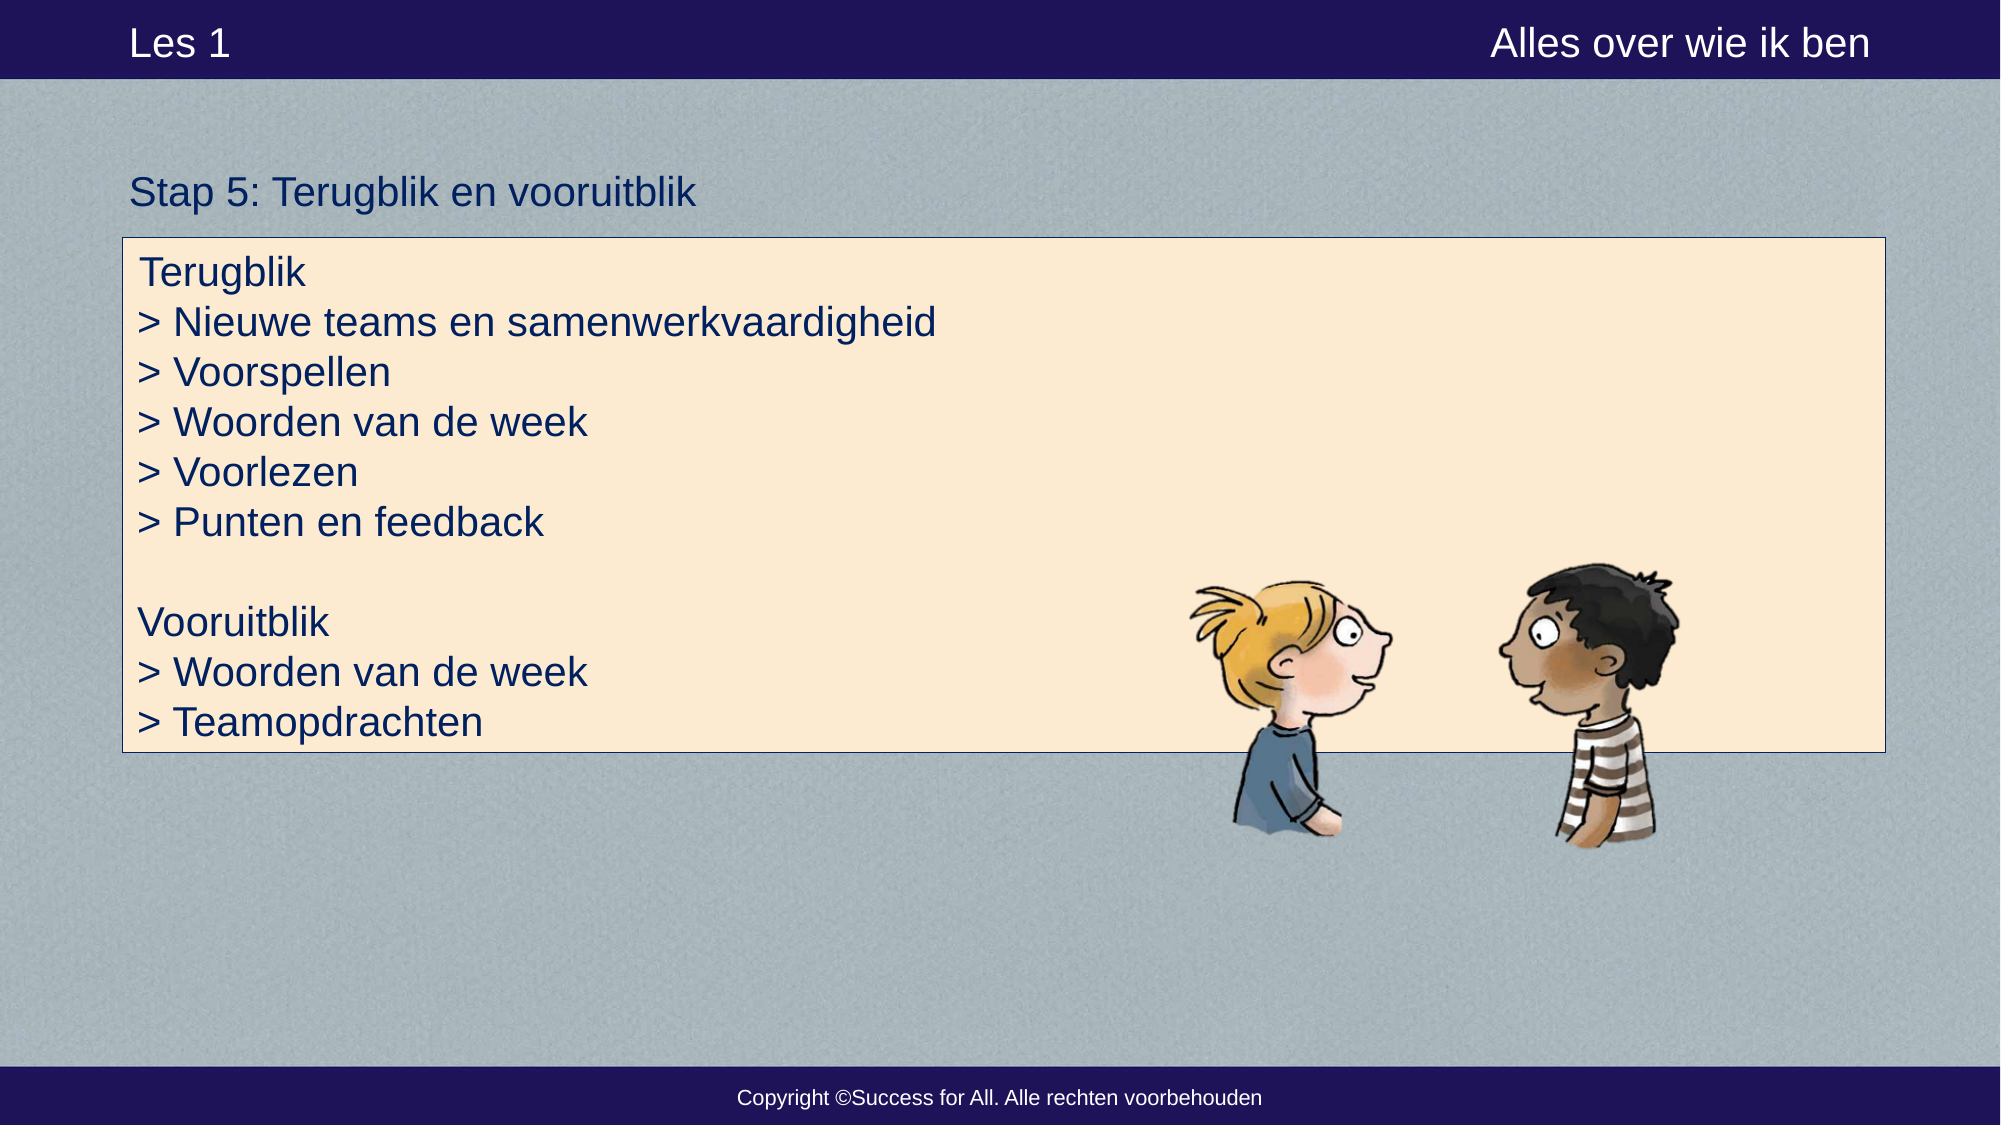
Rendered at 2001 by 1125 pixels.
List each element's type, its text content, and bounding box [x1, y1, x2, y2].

text_box Alles over wie ik ben [999, 8, 1886, 73]
text_box Les 1 [114, 8, 354, 73]
text_box Terugblik > Nieuwe teams en samenwerkvaardigheid > Voorspellen > Woorden van de week > Voorlezen > Punten en feedback Vooruitblik > Woorden van de week > Teamopdrachten [122, 237, 1886, 753]
text_box Stap 5: Terugblik en vooruitblik [114, 157, 907, 223]
text_box Copyright ©Success for All. Alle rechten voorbehouden [0, 1076, 2000, 1125]
picture [0, 0, 2001, 1125]
